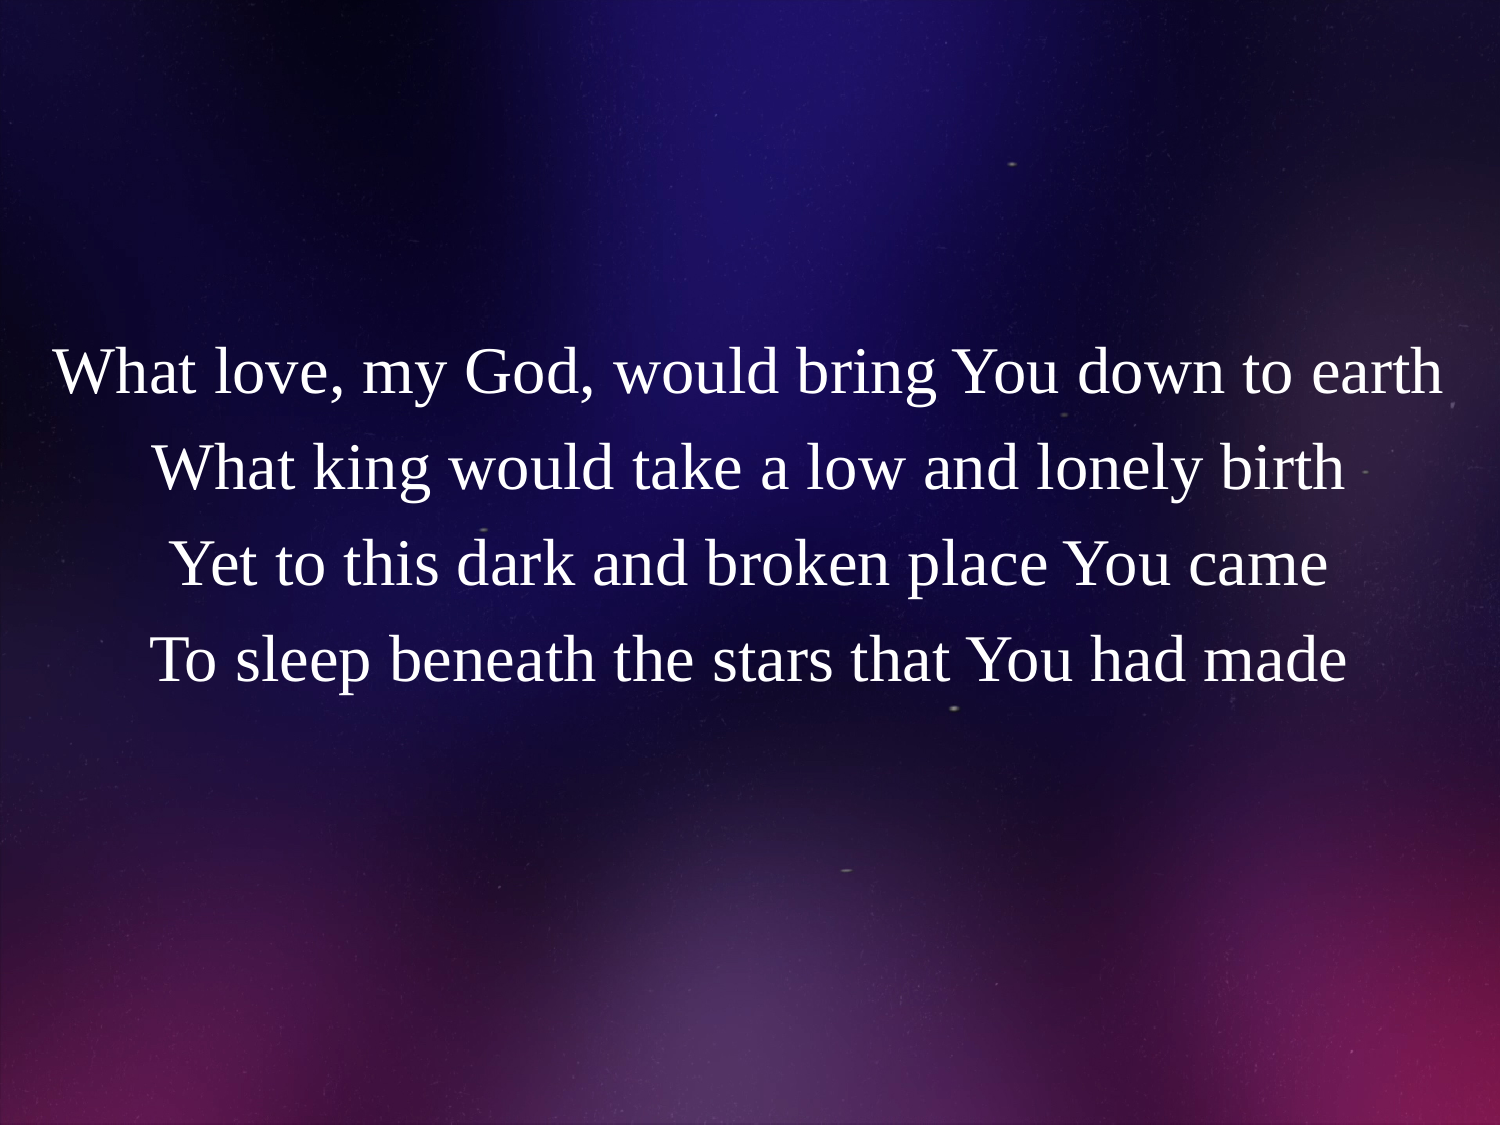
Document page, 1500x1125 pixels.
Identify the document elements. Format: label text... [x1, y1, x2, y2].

title What love, my God, would bring You down to earth What king would take a low and lonely birth Yet to this dark and broken place You came To sleep beneath the stars that You had made [37, 408, 1463, 597]
picture [0, 0, 1500, 1125]
